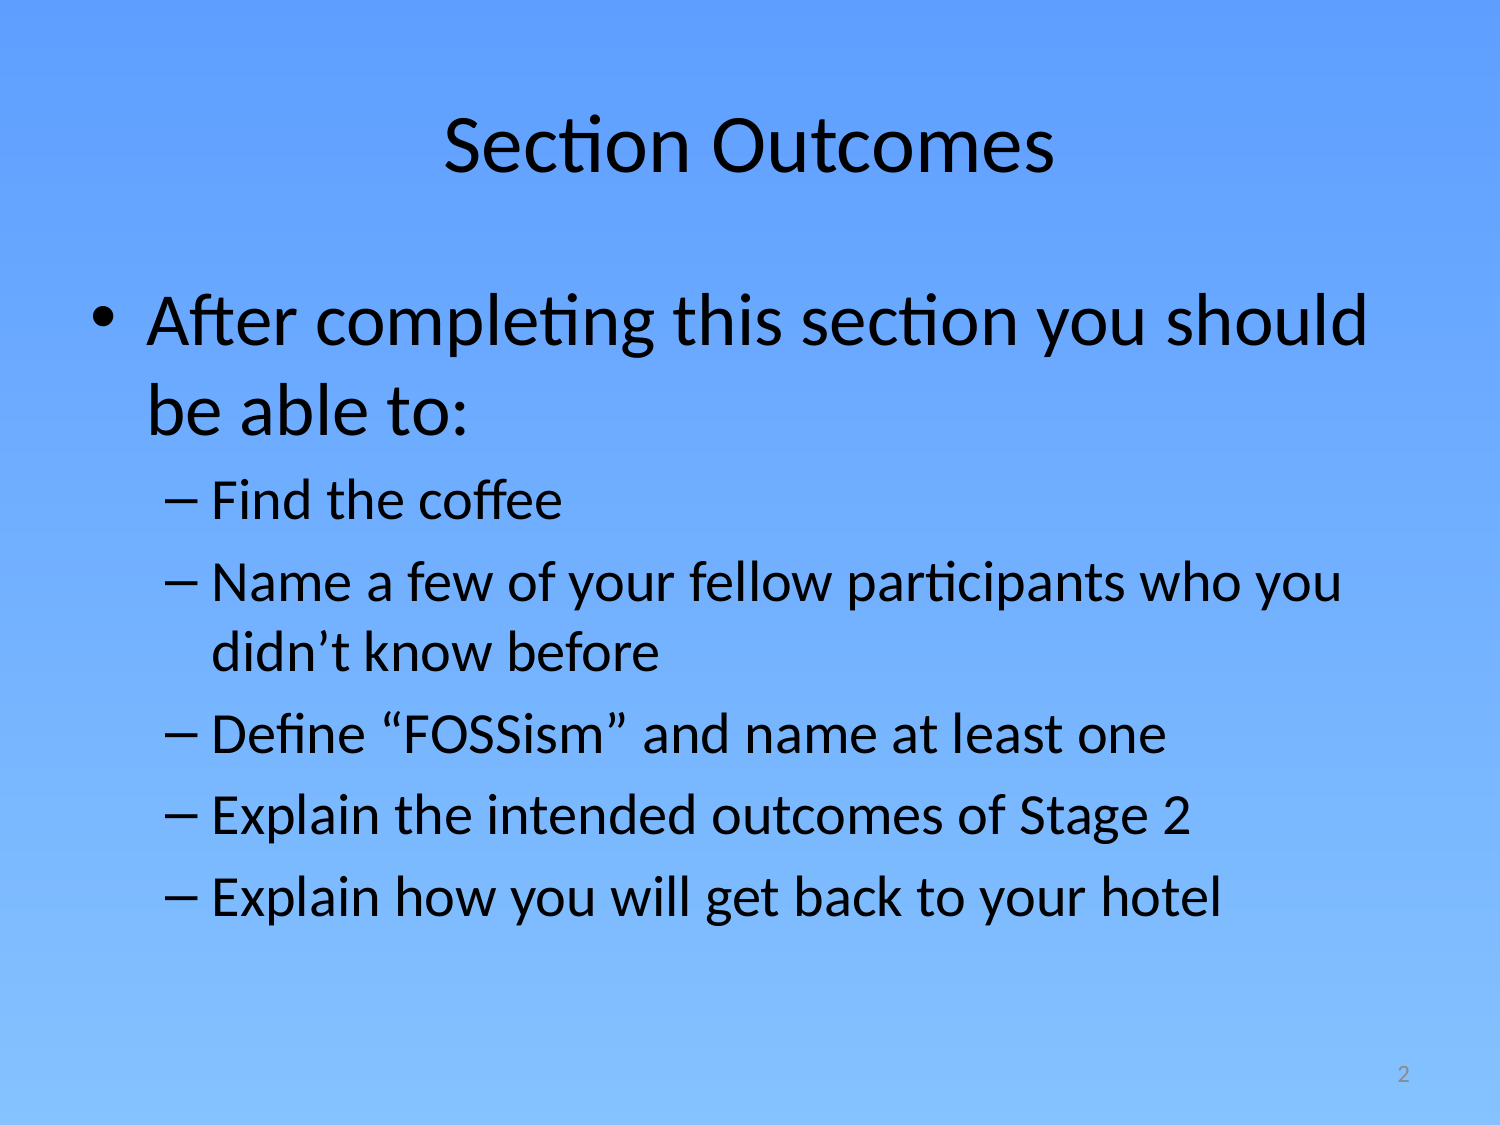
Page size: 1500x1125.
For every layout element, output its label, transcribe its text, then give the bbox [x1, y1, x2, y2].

title Section Outcomes [74, 44, 1426, 233]
slide_number 2 [1074, 1042, 1425, 1103]
list After completing this section you should be able to: Find the coffee Name a few of your fellow participants who you didn’t know before Define “FOSSism” and name at least one Explain the intended outcomes of Stage 2 Explain how you will get back to your hotel [74, 262, 1426, 1006]
